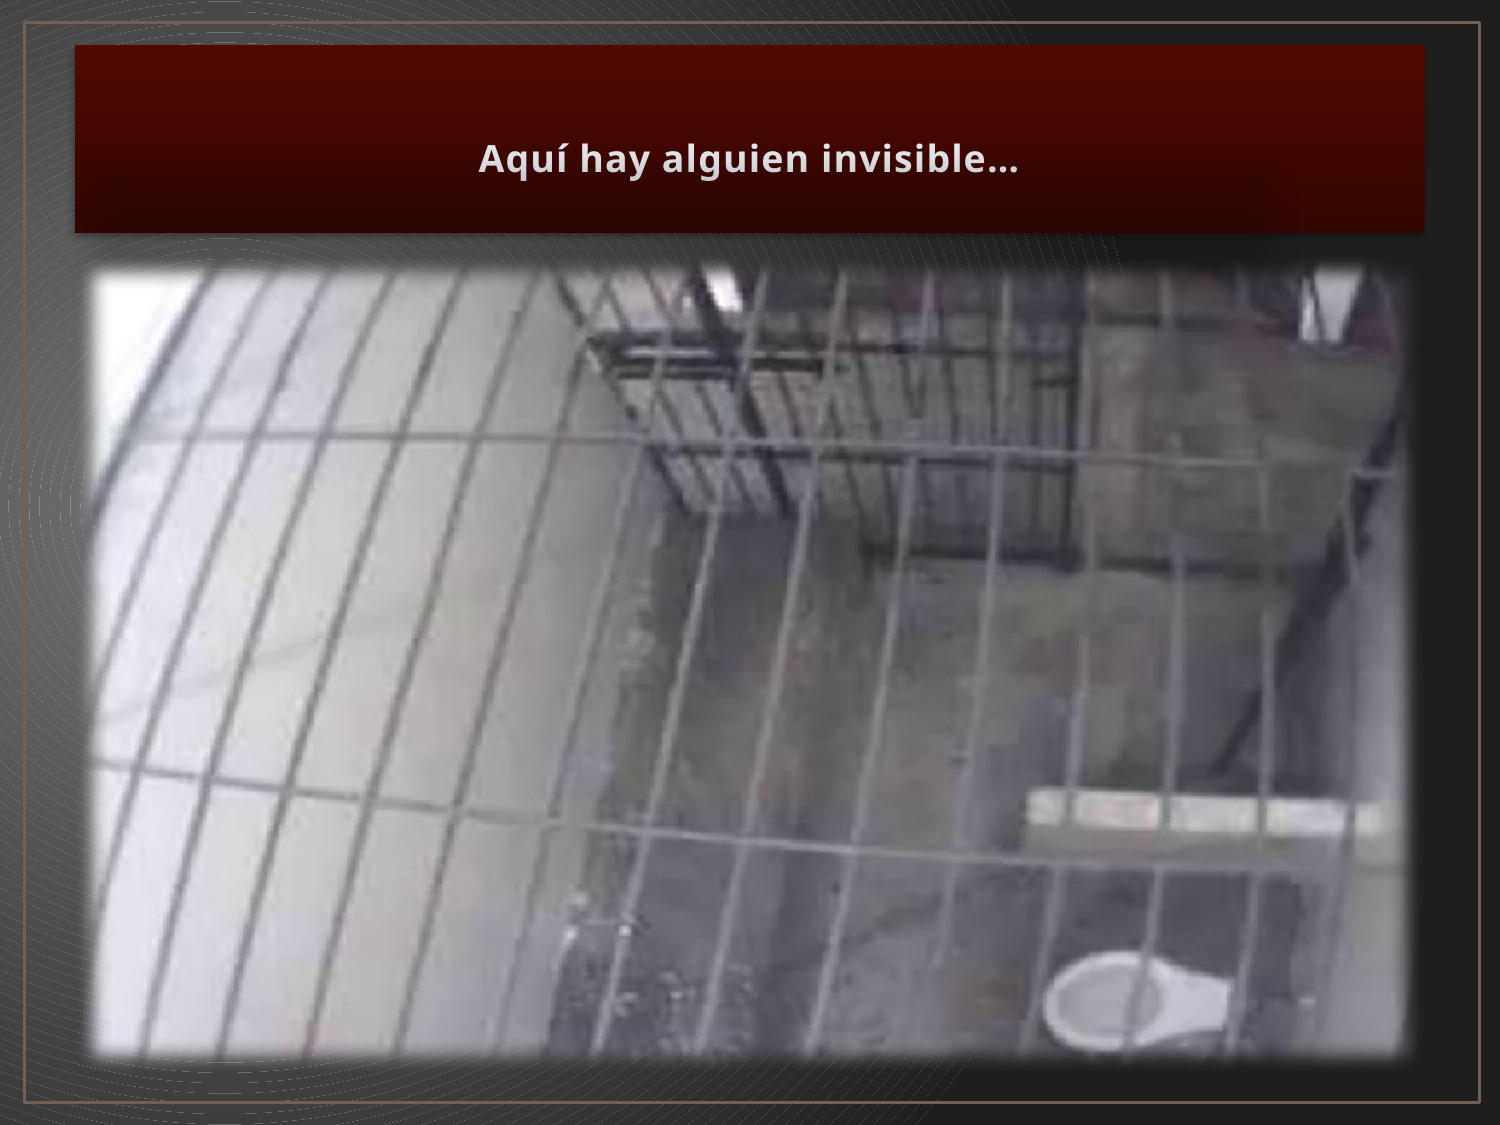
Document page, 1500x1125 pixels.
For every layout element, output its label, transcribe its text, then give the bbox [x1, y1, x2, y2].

title Aquí hay alguien invisible… [75, 45, 1425, 233]
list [76, 255, 1424, 1074]
